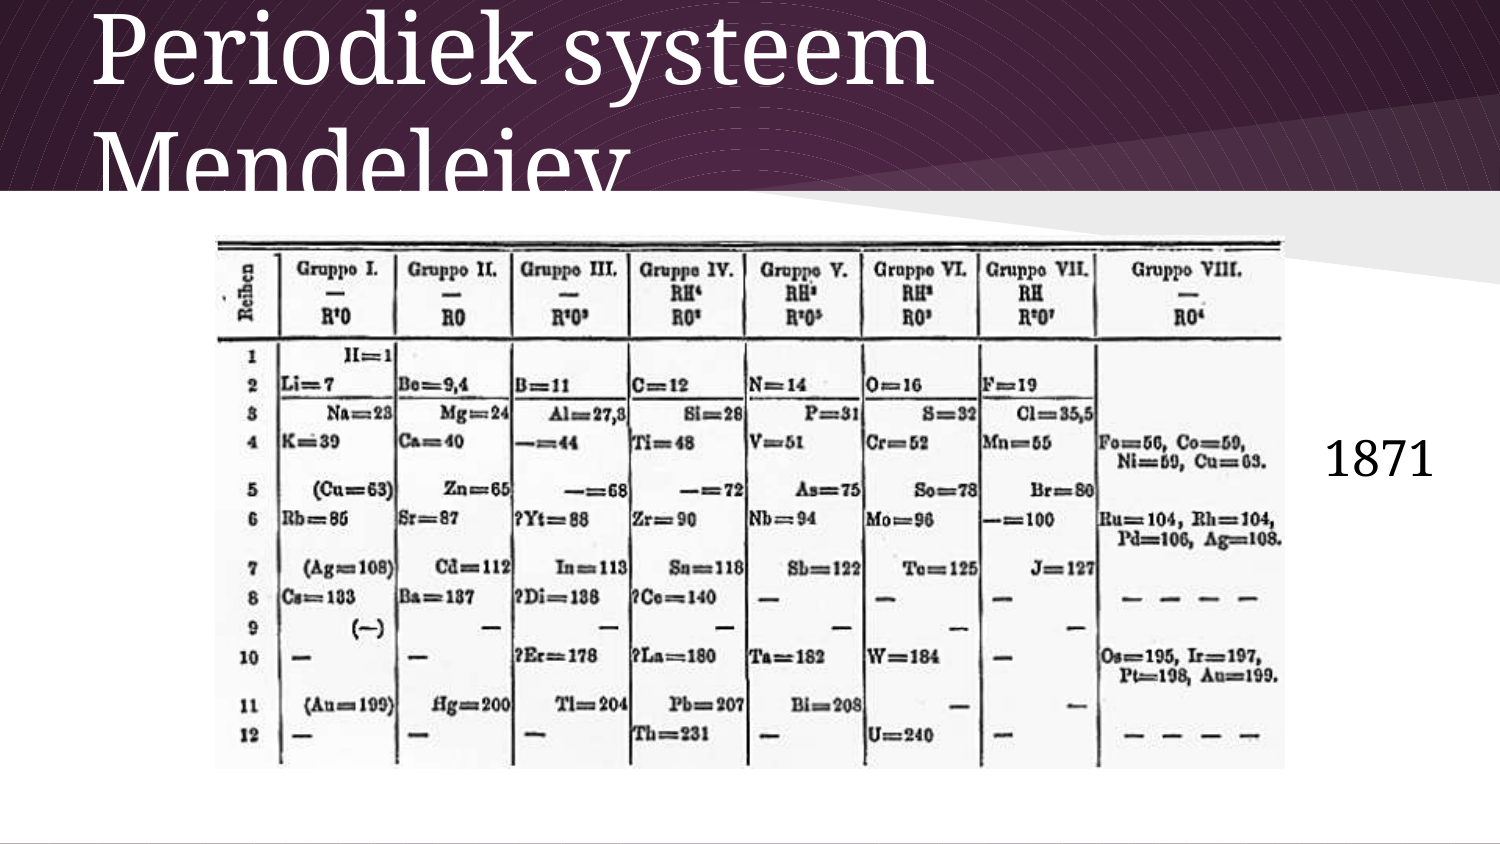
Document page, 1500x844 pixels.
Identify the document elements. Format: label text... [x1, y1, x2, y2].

picture [215, 235, 1285, 769]
title Periodiek systeem Mendelejev [75, 33, 1425, 175]
text_box 1871 [1309, 411, 1484, 492]
